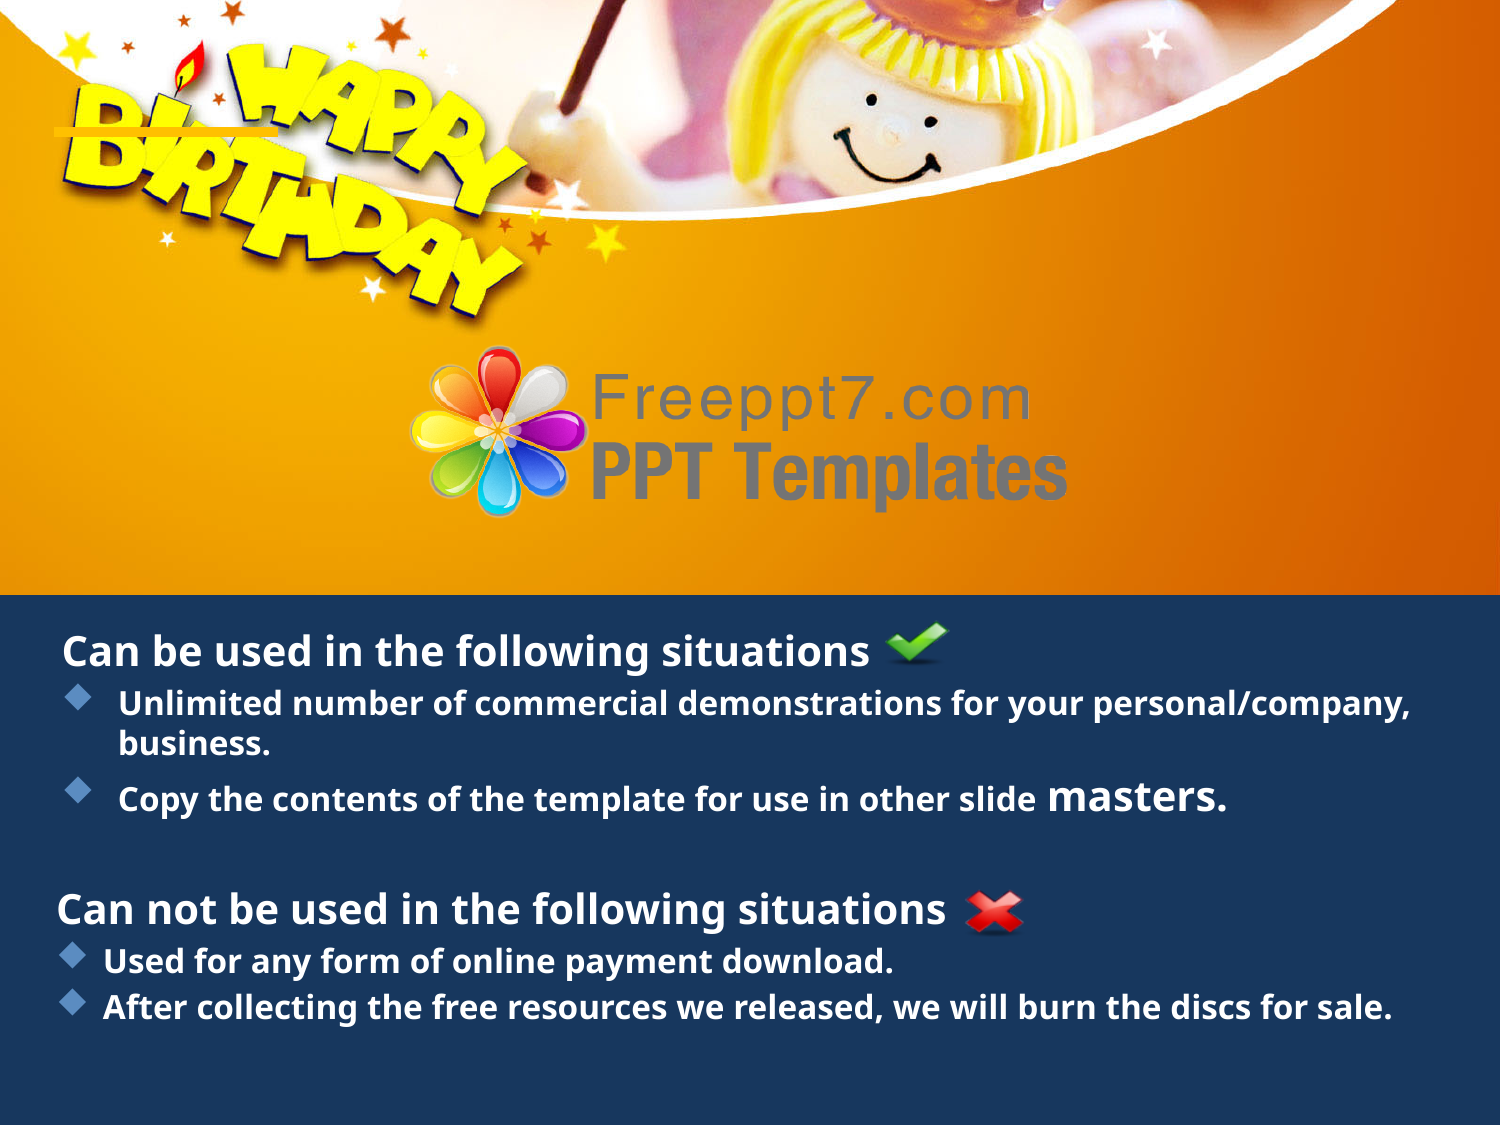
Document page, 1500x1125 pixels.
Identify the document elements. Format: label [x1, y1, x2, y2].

picture [0, 0, 1500, 594]
text_box [0, 594, 1500, 1125]
